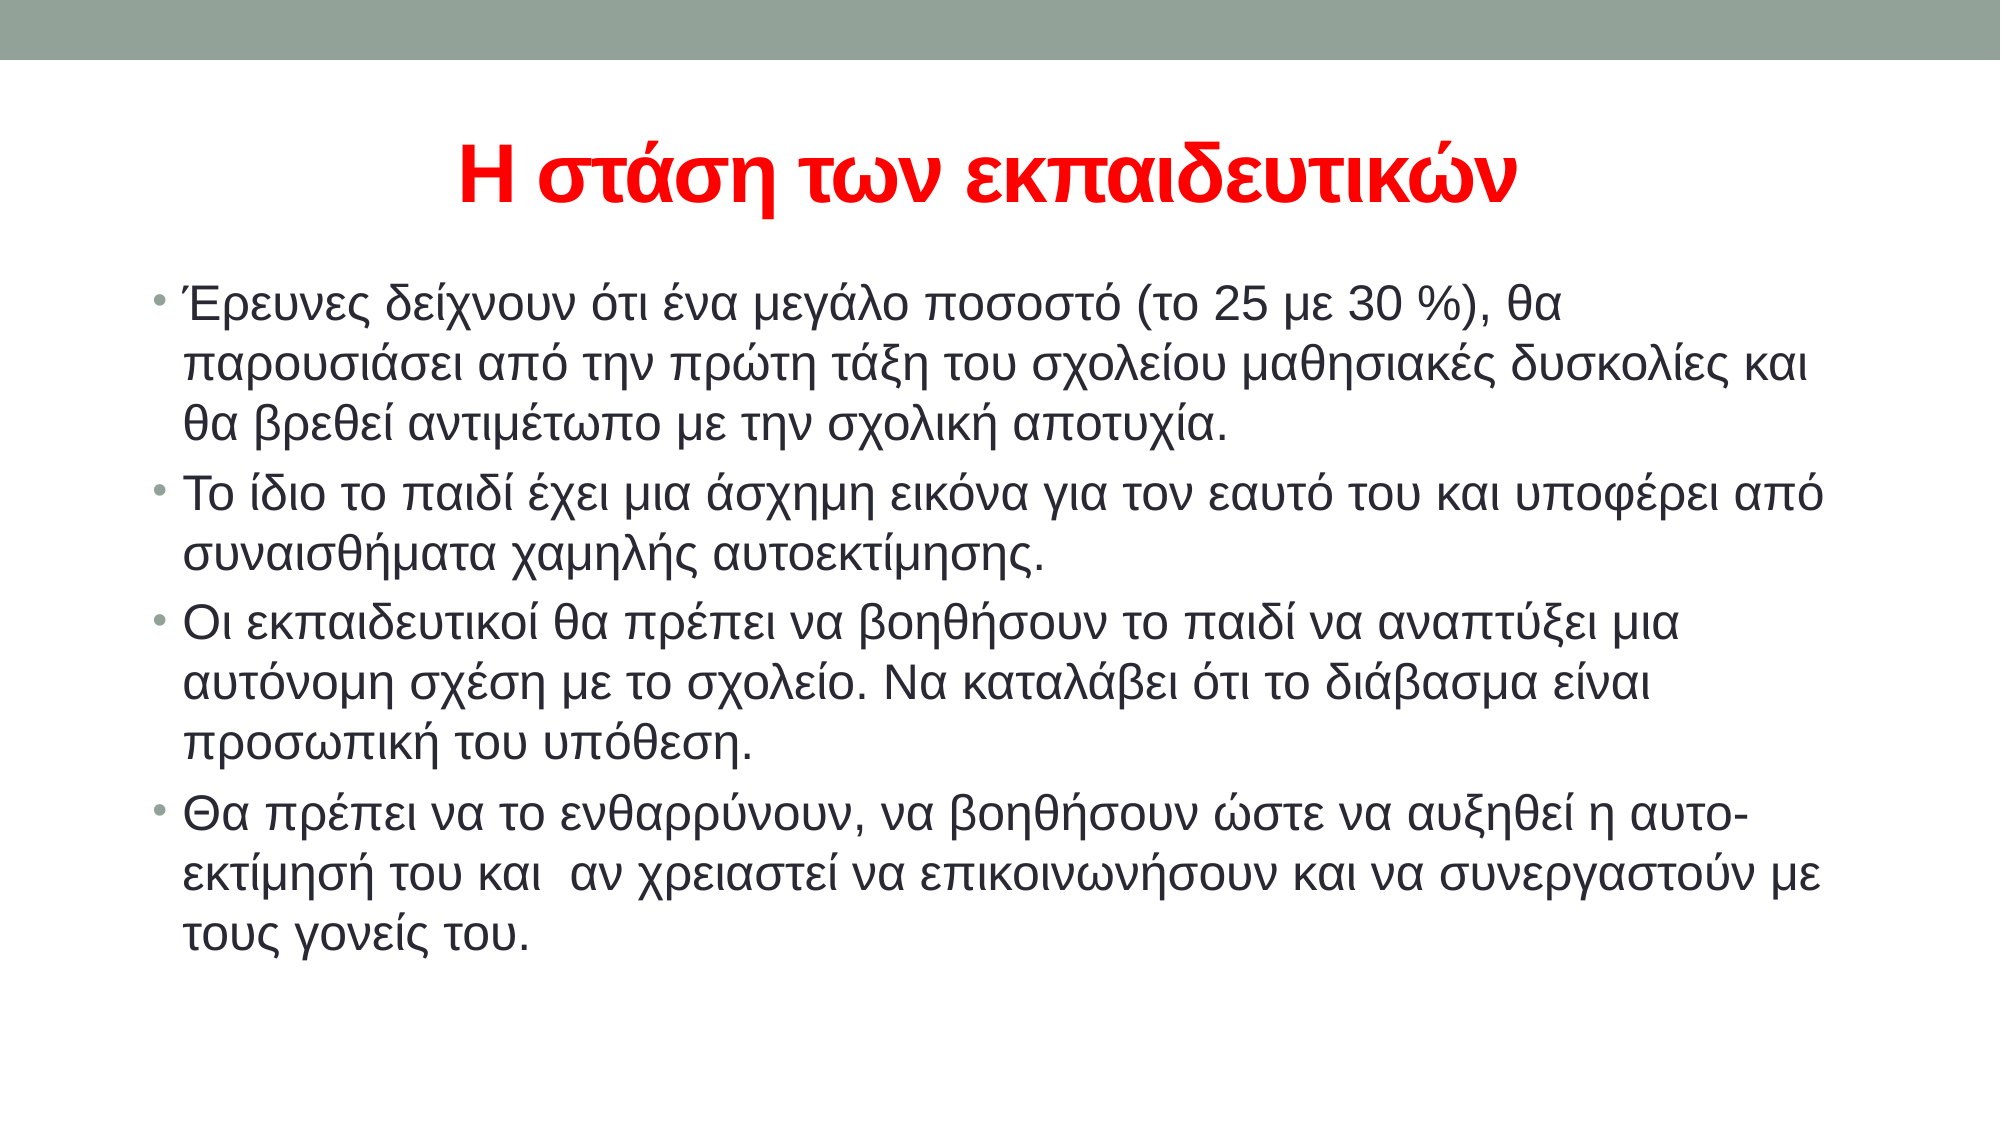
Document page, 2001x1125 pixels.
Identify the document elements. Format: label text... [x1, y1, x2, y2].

title Η στάση των εκπαιδευτικών [99, 87, 1900, 250]
list Έρευνες δείχνουν ότι ένα μεγάλο ποσοστό (το 25 με 30 %), θα παρουσιάσει από την πρώτη τάξη του σχολείου μαθησιακές δυσκολίες και θα βρεθεί αντιμέτωπο με την σχολική αποτυχία. Το ίδιο το παιδί έχει μια άσχημη εικόνα για τον εαυτό του και υποφέρει από συναισθήματα χαμηλής αυτοεκτίμησης. Οι εκπαιδευτικοί θα πρέπει να βοηθήσουν το παιδί να αναπτύξει μια αυτόνομη σχέση με το σχολείο. Να καταλάβει ότι το διάβασμα είναι προσωπική του υπόθεση. Θα πρέπει να το ενθαρρύνουν, να βοηθήσουν ώστε να αυξηθεί η αυτο-εκτίμησή του και αν χρειαστεί να επικοινωνήσουν και να συνεργαστούν με τους γονείς του. [137, 262, 1863, 1014]
